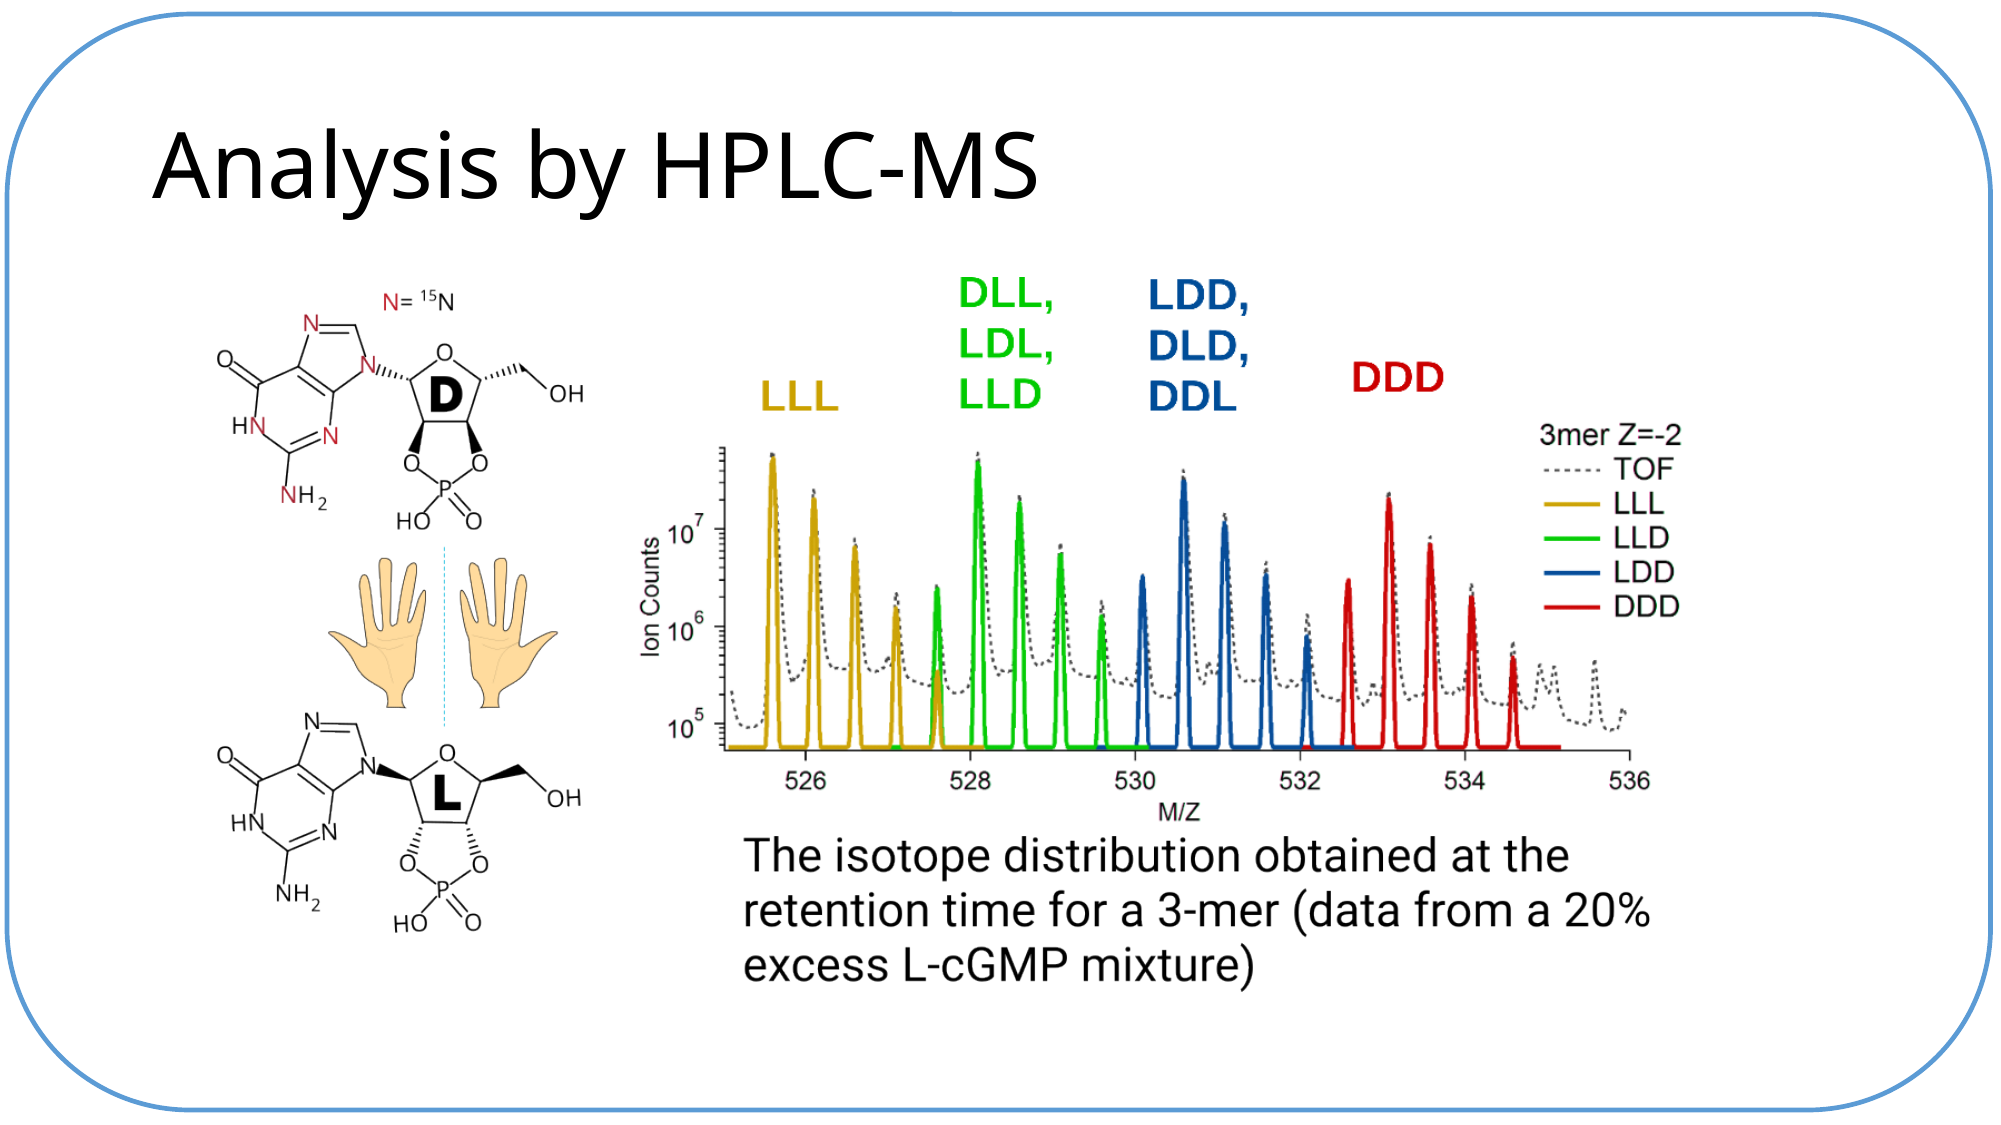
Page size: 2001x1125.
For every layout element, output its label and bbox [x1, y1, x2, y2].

text_box [5, 13, 1992, 1112]
list [217, 277, 1687, 992]
